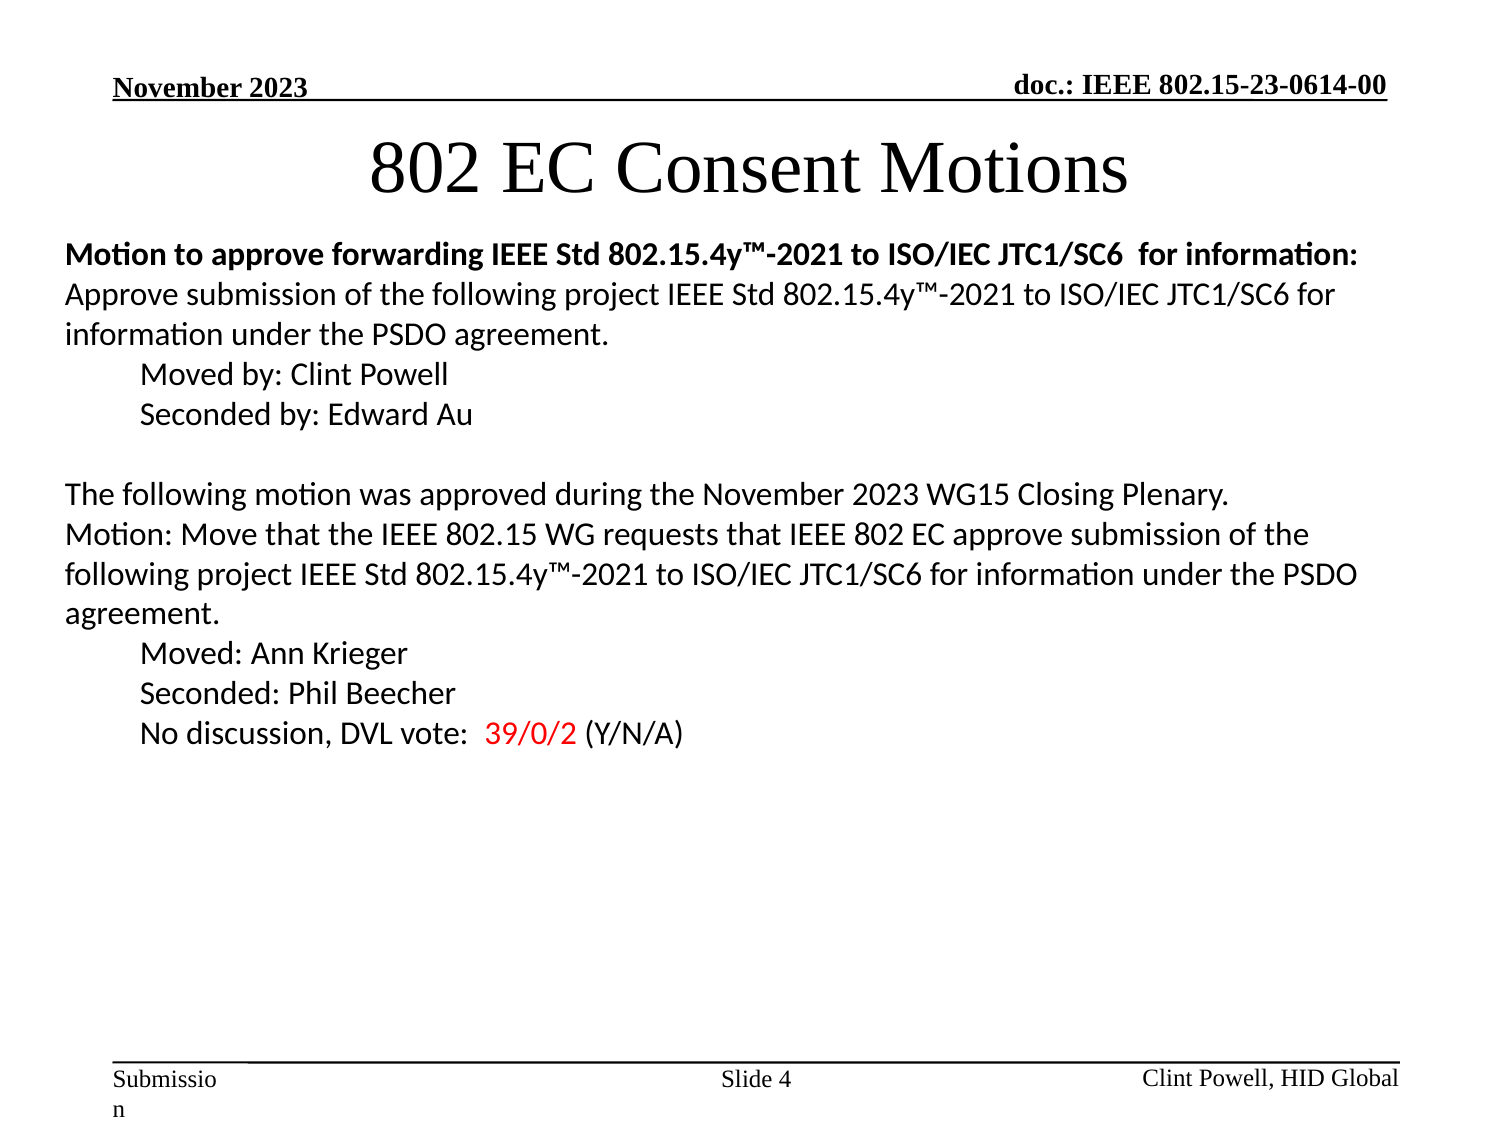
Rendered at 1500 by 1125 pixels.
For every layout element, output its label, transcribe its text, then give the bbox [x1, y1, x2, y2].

slide_number Slide 4 [712, 1062, 800, 1093]
text_box 802 EC Consent Motions [112, 75, 1388, 224]
text_box Motion to approve forwarding IEEE Std 802.15.4y™-2021 to ISO/IEC JTC1/SC6 for information: Approve submission of the following project IEEE Std 802.15.4y™-2021 to ISO/IEC JTC1/SC6 for information under the PSDO agreement. Moved by: Clint Powell Seconded by: Edward Au The following motion was approved during the November 2023 WG15 Closing Plenary. Motion: Move that the IEEE 802.15 WG requests that IEEE 802 EC approve submission of the following project IEEE Std 802.15.4y™-2021 to ISO/IEC JTC1/SC6 for information under the PSDO agreement. Moved: Ann Krieger Seconded: Phil Beecher No discussion, DVL vote: 39/0/2 (Y/N/A) [50, 224, 1450, 799]
